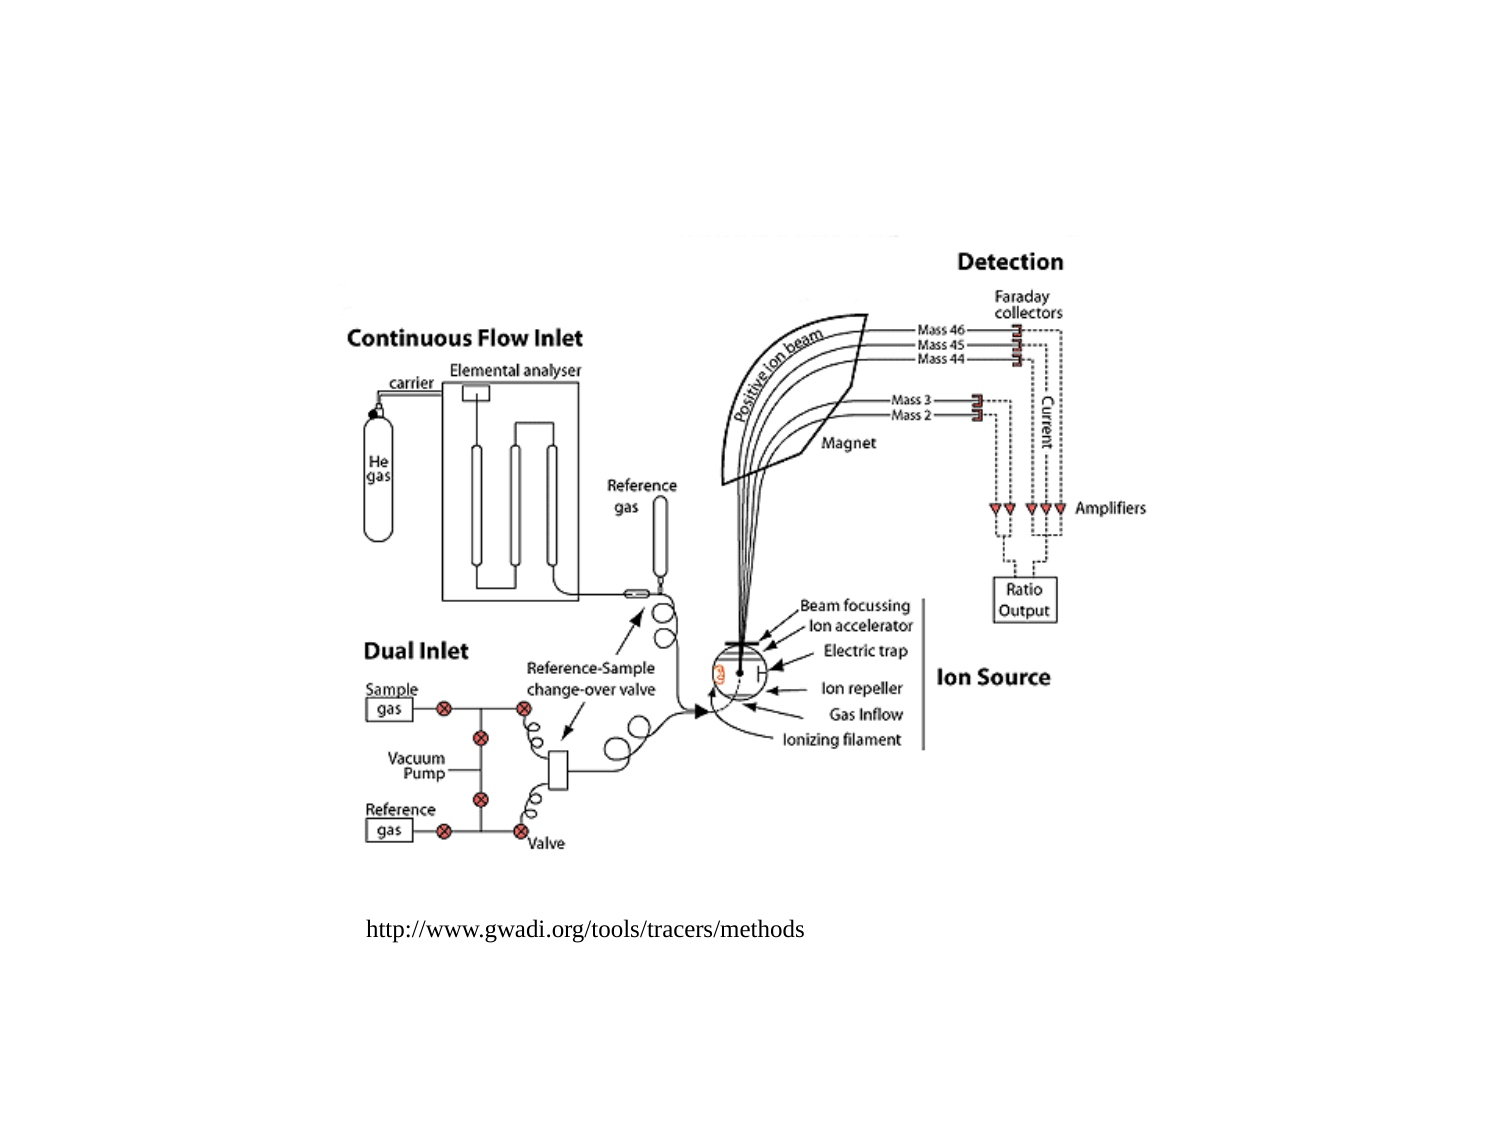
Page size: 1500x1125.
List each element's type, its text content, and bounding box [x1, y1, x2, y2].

text_box http://www.gwadi.org/tools/tracers/methods [351, 905, 821, 950]
picture [320, 231, 1180, 893]
